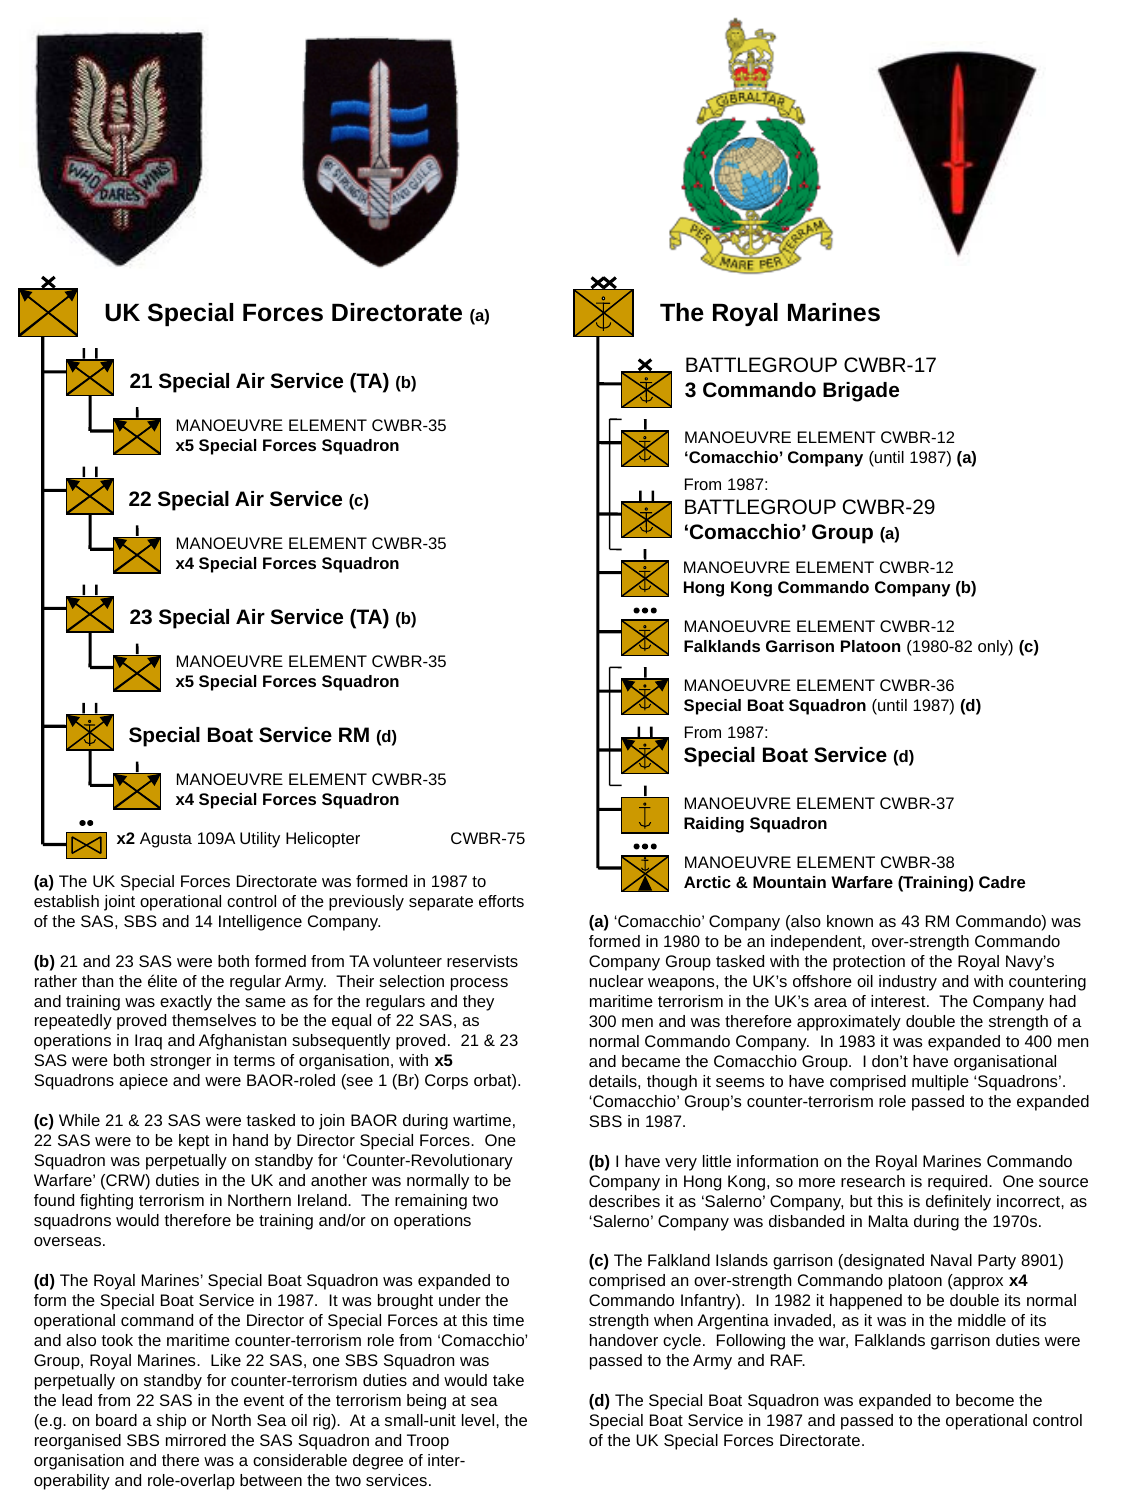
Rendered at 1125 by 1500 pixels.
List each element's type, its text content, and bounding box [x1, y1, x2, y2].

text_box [638, 359, 652, 370]
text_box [83, 584, 97, 595]
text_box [66, 360, 114, 396]
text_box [113, 537, 161, 573]
text_box The Royal Marines [645, 289, 897, 334]
text_box x2 Agusta 109A Utility Helicopter CWBR-75 [101, 820, 542, 856]
text_box MANOEUVRE ELEMENT CWBR-37 Raiding Squadron [668, 785, 970, 840]
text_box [83, 466, 97, 477]
text_box MANOEUVRE ELEMENT CWBR-12 ‘Comacchio’ Company (until 1987) (a) [669, 419, 993, 474]
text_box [621, 560, 669, 597]
text_box MANOEUVRE ELEMENT CWBR-35 x5 Special Forces Squadron [160, 407, 462, 463]
text_box 22 Special Air Service (c) [114, 478, 384, 519]
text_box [42, 276, 55, 288]
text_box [113, 655, 161, 692]
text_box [66, 596, 114, 632]
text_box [113, 419, 161, 455]
picture [869, 41, 1046, 266]
picture [668, 17, 835, 278]
text_box MANOEUVRE ELEMENT CWBR-36 Special Boat Squadron (until 1987) (d) [668, 667, 997, 722]
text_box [80, 820, 93, 826]
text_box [66, 832, 107, 859]
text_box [634, 844, 656, 849]
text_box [66, 714, 114, 750]
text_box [621, 619, 669, 656]
text_box Special Boat Service RM (d) [113, 714, 413, 755]
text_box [66, 478, 114, 514]
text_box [621, 430, 669, 467]
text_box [113, 773, 161, 810]
text_box BATTLEGROUP CWBR-17 3 Commando Brigade [670, 344, 952, 409]
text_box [621, 502, 672, 538]
text_box 21 Special Air Service (TA) (b) [114, 360, 432, 400]
text_box 23 Special Air Service (TA) (b) [114, 596, 432, 637]
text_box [18, 289, 79, 337]
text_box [83, 348, 97, 359]
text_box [83, 702, 97, 714]
text_box MANOEUVRE ELEMENT CWBR-38 Arctic & Mountain Warfare (Training) Cadre [669, 844, 1042, 900]
text_box MANOEUVRE ELEMENT CWBR-35 x5 Special Forces Squadron [160, 643, 462, 699]
picture [290, 29, 471, 278]
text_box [621, 738, 669, 774]
text_box UK Special Forces Directorate (a) [89, 289, 505, 334]
picture [18, 17, 215, 278]
text_box (a) ‘Comacchio’ Company (also known as 43 RM Commando) was formed in 1980 to be an independent, over-strength Commando Company Group tasked with the protection of the Royal Navy’s nuclear weapons, the UK’s offshore oil industry and with countering maritime terrorism in the UK’s area of interest. The Company had 300 men and was therefore approximately double the strength of a normal Commando Company. In 1983 it was expanded to 400 men and became the Comacchio Group. I don’t have organisational details, though it seems to have comprised multiple ‘Squadrons’. ‘Comacchio’ Group’s counter-terrorism role passed to the expanded SBS in 1987. (b) I have very little information on the Royal Marines Commando Company in Hong Kong, so more research is required. One source describes it as ‘Salerno’ Company, but this is definitely incorrect, as ‘Salerno’ Company was disbanded in Malta during the 1970s. (c) The Falkland Islands garrison (designated Naval Party 8901) comprised an over-strength Commando platoon (approx x4 Commando Infantry). In 1982 it happened to be double its normal strength when Argentina invaded, as it was in the middle of its handover cycle. Following the war, Falklands garrison duties were passed to the Army and RAF. (d) The Special Boat Squadron was expanded to become the Special Boat Service in 1987 and passed to the operational control of the UK Special Forces Directorate. [574, 903, 1106, 1458]
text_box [621, 372, 672, 408]
text_box MANOEUVRE ELEMENT CWBR-12 Falklands Garrison Platoon (1980-82 only) (c) [668, 608, 1054, 663]
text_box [638, 726, 652, 737]
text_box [574, 289, 634, 337]
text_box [640, 490, 653, 501]
text_box MANOEUVRE ELEMENT CWBR-12 Hong Kong Commando Company (b) [668, 549, 992, 604]
text_box From 1987: Special Boat Service (d) [668, 714, 930, 775]
text_box MANOEUVRE ELEMENT CWBR-35 x4 Special Forces Squadron [160, 525, 462, 581]
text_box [591, 277, 616, 288]
text_box (a) The UK Special Forces Directorate was formed in 1987 to establish joint operational control of the previously separate efforts of the SAS, SBS and 14 Intelligence Company. (b) 21 and 23 SAS were both formed from TA volunteer reservists rather than the élite of the regular Army. Their selection process and training was exactly the same as for the regulars and they repeatedly proved themselves to be the equal of 22 SAS, as operations in Iraq and Afghanistan subsequently proved. 21 & 23 SAS were both stronger in terms of organisation, with x5 Squadrons apiece and were BAOR-roled (see 1 (Br) Corps orbat). (c) While 21 & 23 SAS were tasked to join BAOR during wartime, 22 SAS were to be kept in hand by Director Special Forces. One Squadron was perpetually on standby for ‘Counter-Revolutionary Warfare’ (CRW) duties in the UK and another was normally to be found fighting terrorism in Northern Ireland. The remaining two squadrons would therefore be training and/or on operations overseas. (d) The Royal Marines’ Special Boat Squadron was expanded to form the Special Boat Service in 1987. It was brought under the operational command of the Director of Special Forces at this time and also took the maritime counter-terrorism role from ‘Comacchio’ Group, Royal Marines. Like 22 SAS, one SBS Squadron was perpetually on standby for counter-terrorism duties and would take the lead from 22 SAS in the event of the terrorism being at sea (e.g. on board a ship or North Sea oil rig). At a small-unit level, the reorganised SBS mirrored the SAS Squadron and Troop organisation and there was a considerable degree of inter-operability and role-overlap between the two services. [19, 863, 551, 1497]
text_box MANOEUVRE ELEMENT CWBR-35 x4 Special Forces Squadron [160, 761, 462, 817]
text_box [621, 797, 669, 833]
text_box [621, 679, 669, 715]
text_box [634, 608, 656, 613]
text_box From 1987: BATTLEGROUP CWBR-29 ‘Comacchio’ Group (a) [668, 466, 954, 551]
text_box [621, 856, 669, 892]
